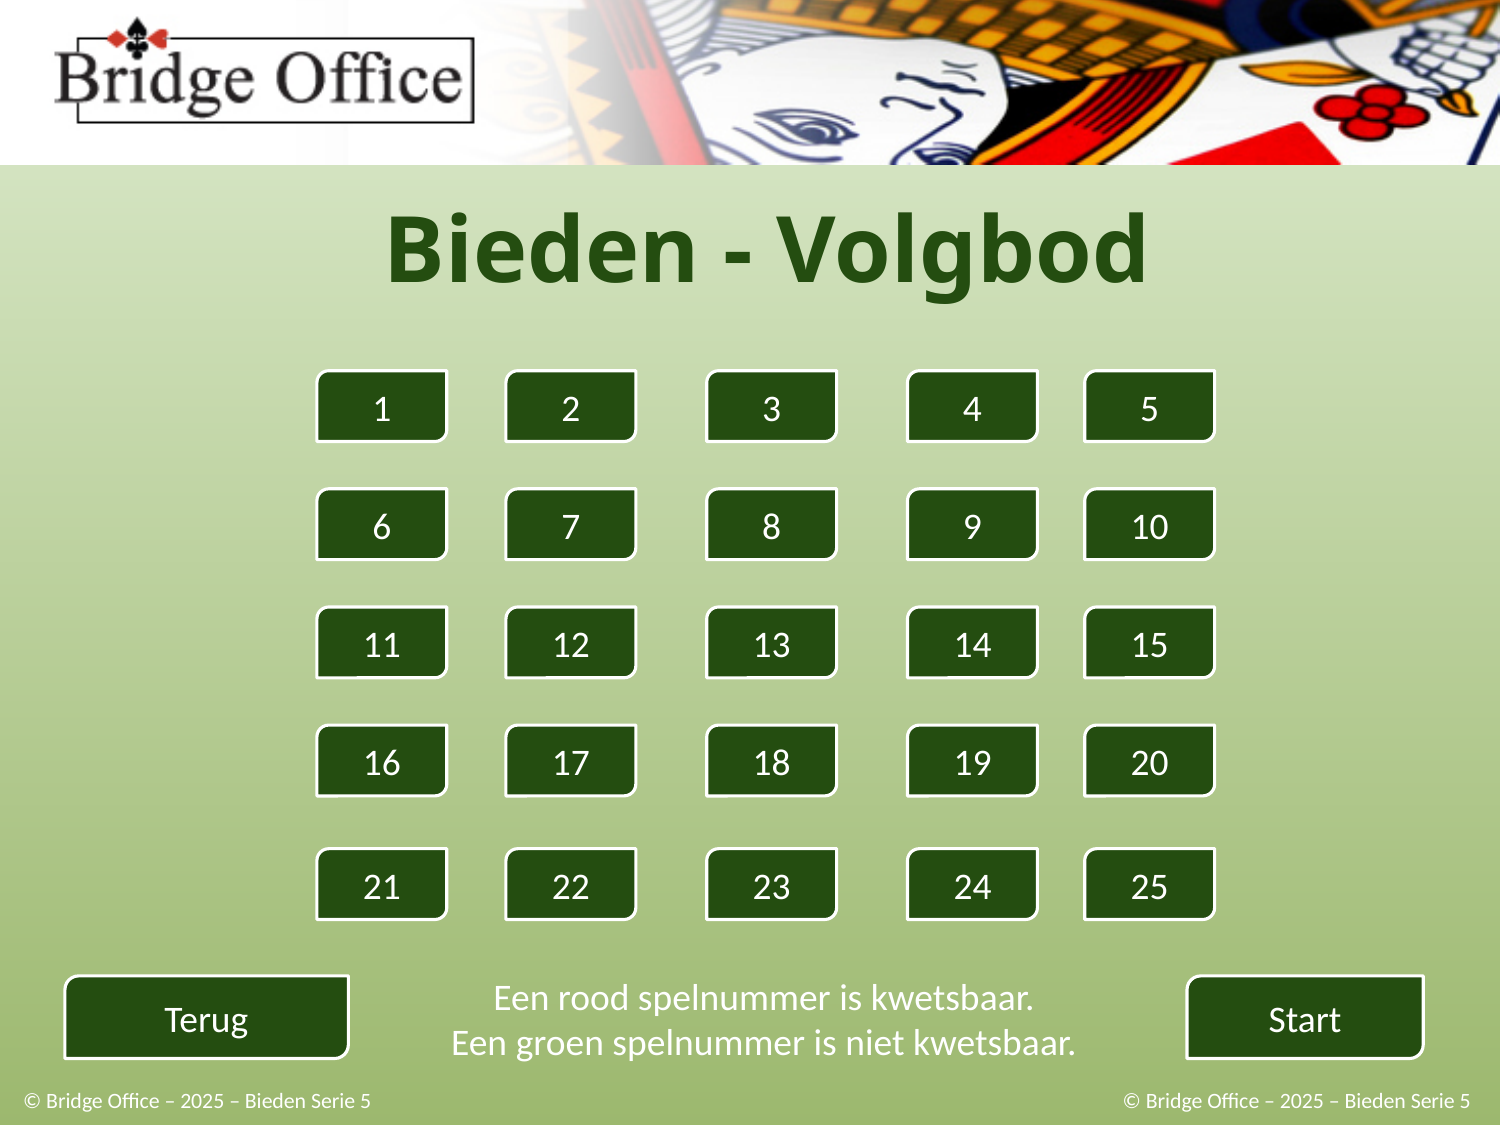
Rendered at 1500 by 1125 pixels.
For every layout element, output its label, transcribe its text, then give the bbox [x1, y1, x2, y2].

text_box 18 [705, 723, 839, 798]
text_box 20 [1083, 723, 1217, 798]
text_box Terug [63, 974, 350, 1061]
text_box 14 [905, 605, 1039, 680]
text_box 1 [315, 369, 449, 444]
text_box 7 [504, 487, 638, 562]
text_box 11 [315, 605, 449, 680]
text_box © Bridge Office – 2025 – Bieden Serie 5 [1107, 1079, 1500, 1121]
text_box 22 [504, 847, 638, 922]
text_box 5 [1083, 369, 1217, 444]
text_box 4 [905, 369, 1039, 444]
text_box 3 [705, 369, 839, 444]
text_box Bieden - Volgbod [64, 183, 1470, 309]
text_box 8 [705, 487, 839, 562]
text_box 23 [705, 847, 839, 922]
text_box 6 [315, 487, 449, 562]
text_box 10 [1083, 487, 1217, 562]
text_box 16 [315, 723, 449, 798]
text_box 25 [1083, 847, 1217, 922]
text_box 24 [905, 847, 1039, 922]
text_box Een rood spelnummer is kwetsbaar. Een groen spelnummer is niet kwetsbaar. [356, 965, 1172, 1071]
text_box 15 [1083, 605, 1217, 680]
text_box 19 [905, 723, 1039, 798]
text_box 13 [705, 605, 839, 680]
text_box 2 [504, 369, 638, 444]
text_box 9 [905, 487, 1039, 562]
text_box © Bridge Office – 2025 – Bieden Serie 5 [8, 1079, 393, 1121]
text_box 21 [315, 847, 449, 922]
text_box 12 [504, 605, 638, 680]
picture [0, 0, 1500, 166]
text_box 17 [504, 723, 638, 798]
text_box Start [1185, 974, 1425, 1061]
